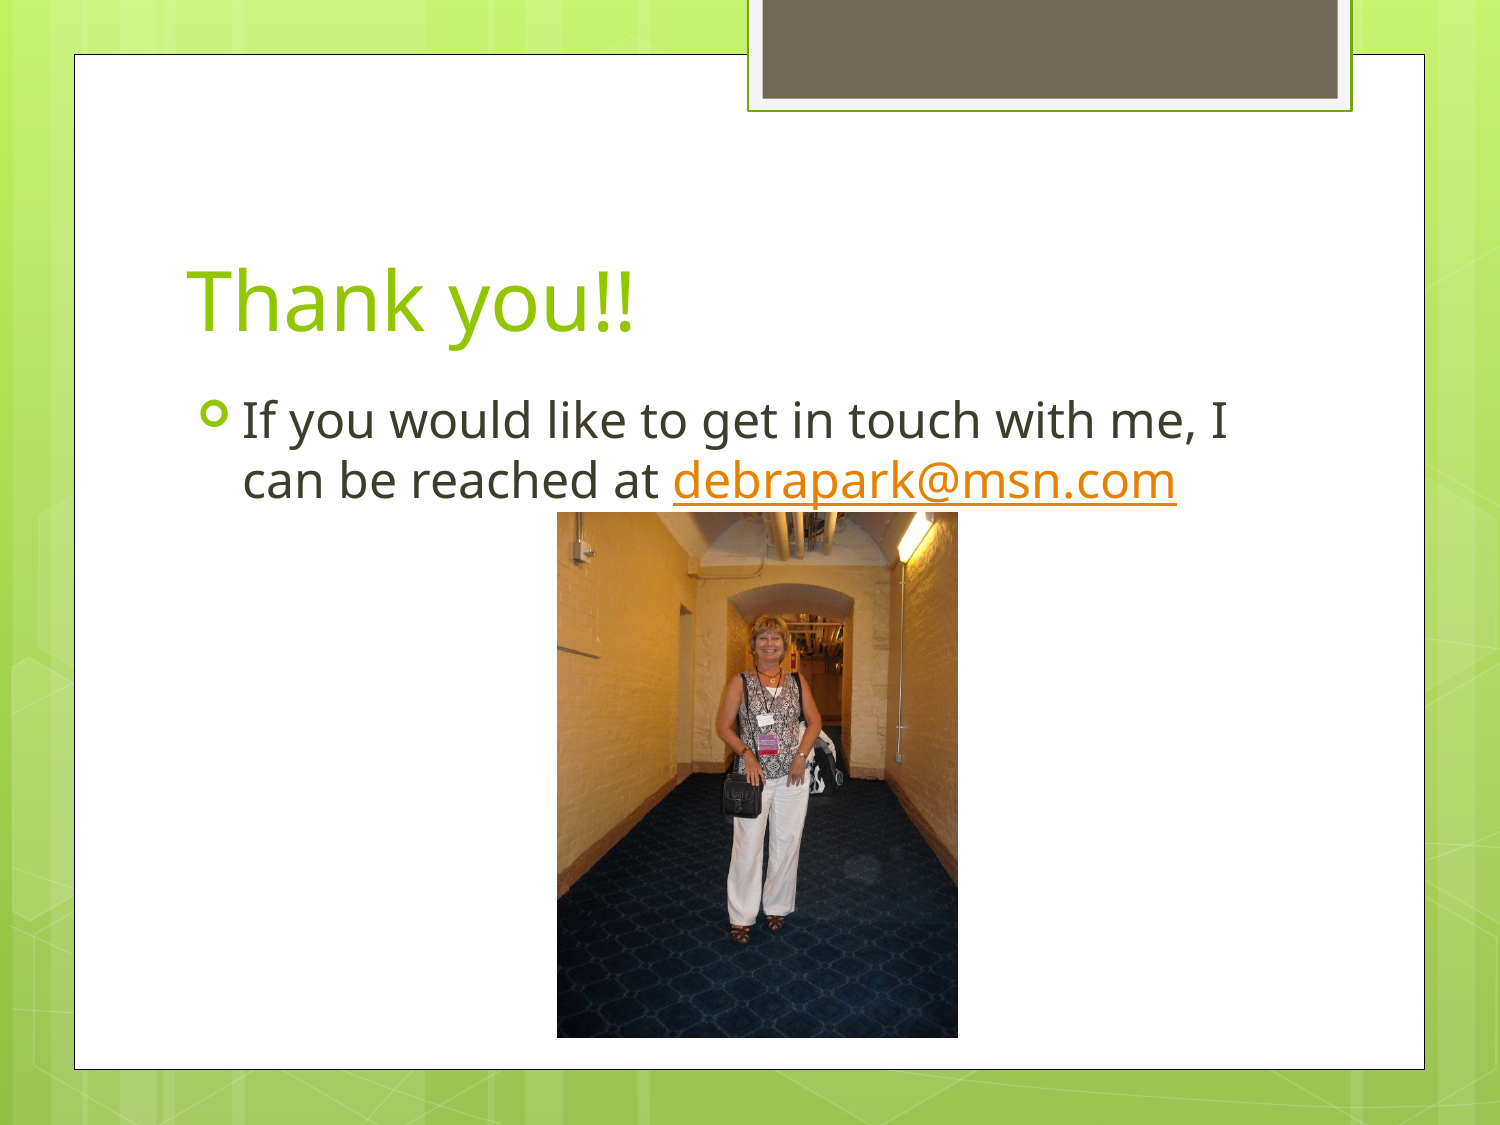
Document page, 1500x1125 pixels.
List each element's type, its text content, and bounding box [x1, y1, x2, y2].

list If you would like to get in touch with me, I can be reached at debrapark@msn.com [171, 381, 1283, 957]
title Thank you!! [171, 168, 1324, 357]
picture [557, 512, 959, 1038]
